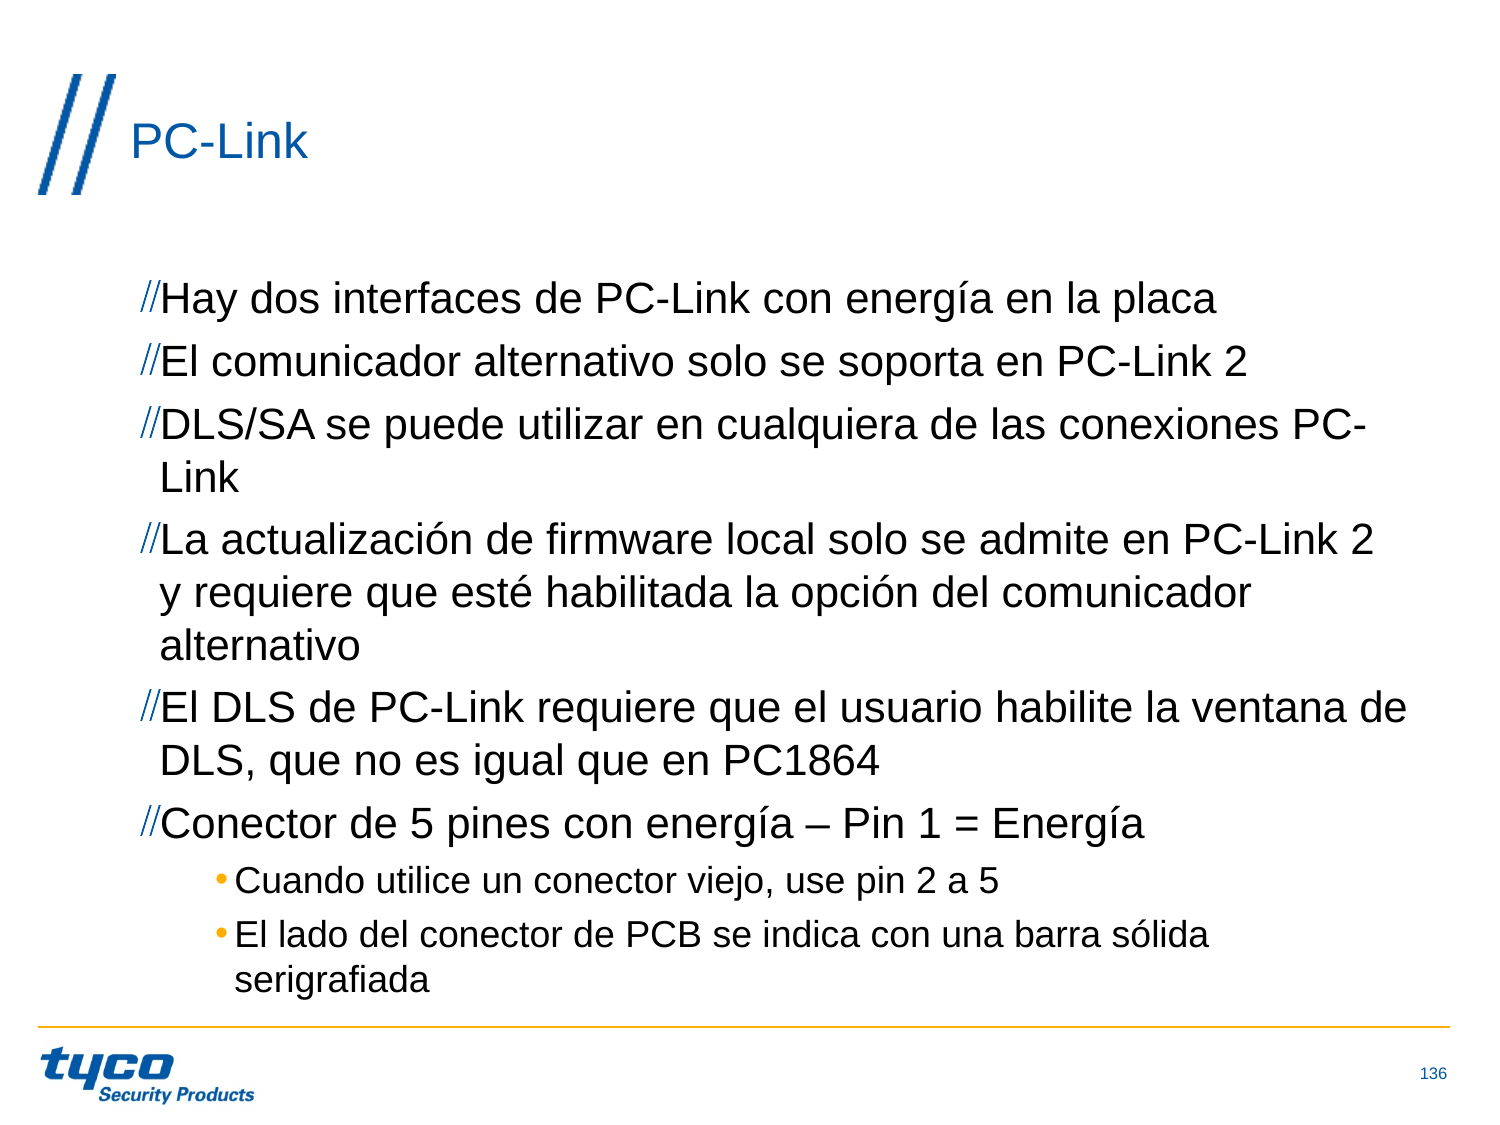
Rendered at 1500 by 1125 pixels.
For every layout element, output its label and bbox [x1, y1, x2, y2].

picture [140, 522, 171, 553]
picture [140, 406, 171, 438]
picture [140, 343, 171, 375]
slide_number [1387, 1042, 1463, 1103]
picture [140, 280, 171, 312]
list [124, 262, 1426, 976]
picture [140, 805, 171, 836]
picture [37, 74, 115, 195]
picture [34, 1040, 260, 1107]
title [115, 44, 1426, 233]
text_box [97, 1061, 228, 1091]
picture [140, 689, 171, 721]
